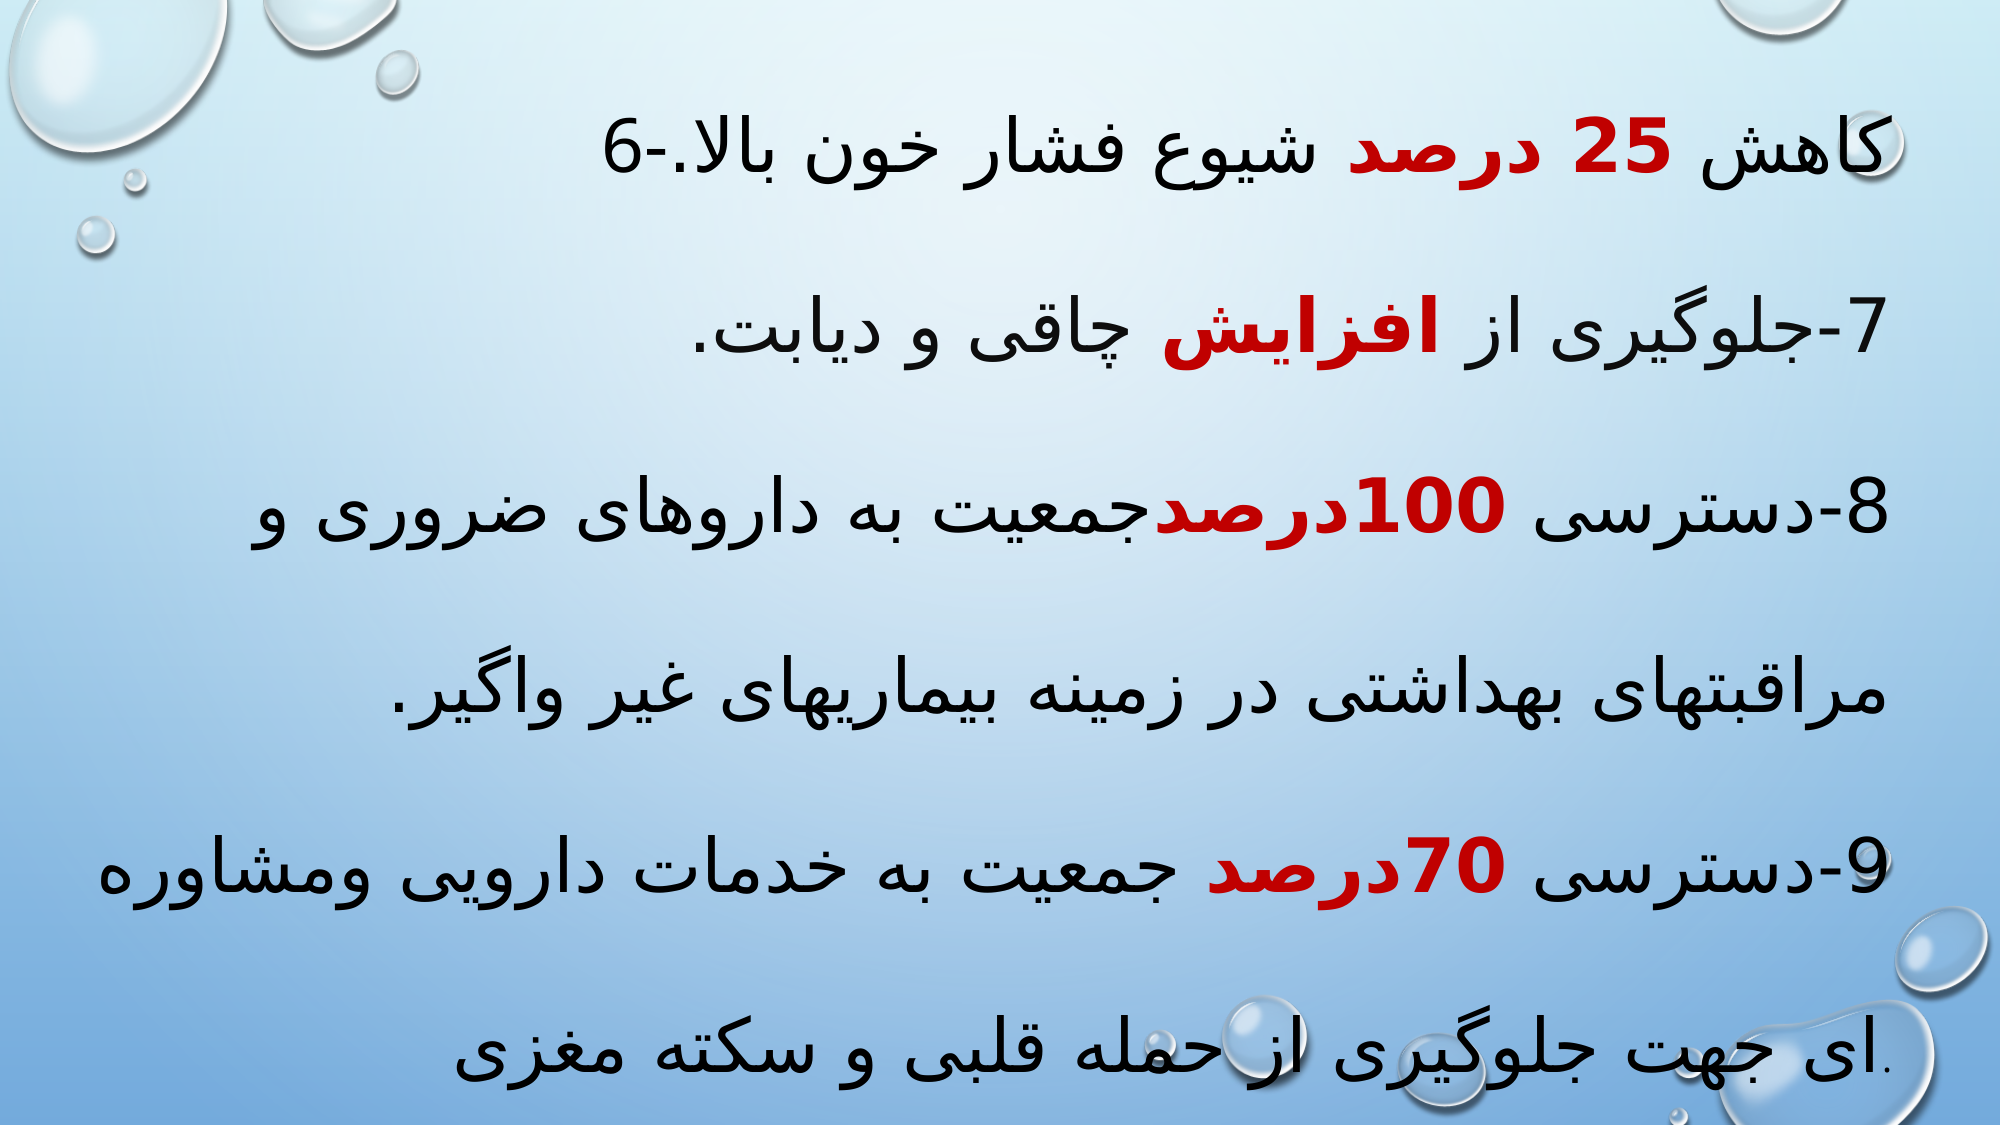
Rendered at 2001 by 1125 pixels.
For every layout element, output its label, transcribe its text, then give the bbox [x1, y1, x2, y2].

text_box 6-کاهش 25 درصد شیوع فشار خون بالا. 7-جلوگیری از افزایش چاقی و دیابت. 8-دسترسی 100درصدجمعیت به داروهای ضروری و مراقبتهای بهداشتی در زمینه بیماریهای غیر واگیر. 9-دسترسی 70درصد جمعیت به خدمات دارویی ومشاوره ای جهت جلوگیری از حمله قلبی و سکته مغزی. [20, 0, 1907, 1095]
picture [0, 0, 2000, 1125]
